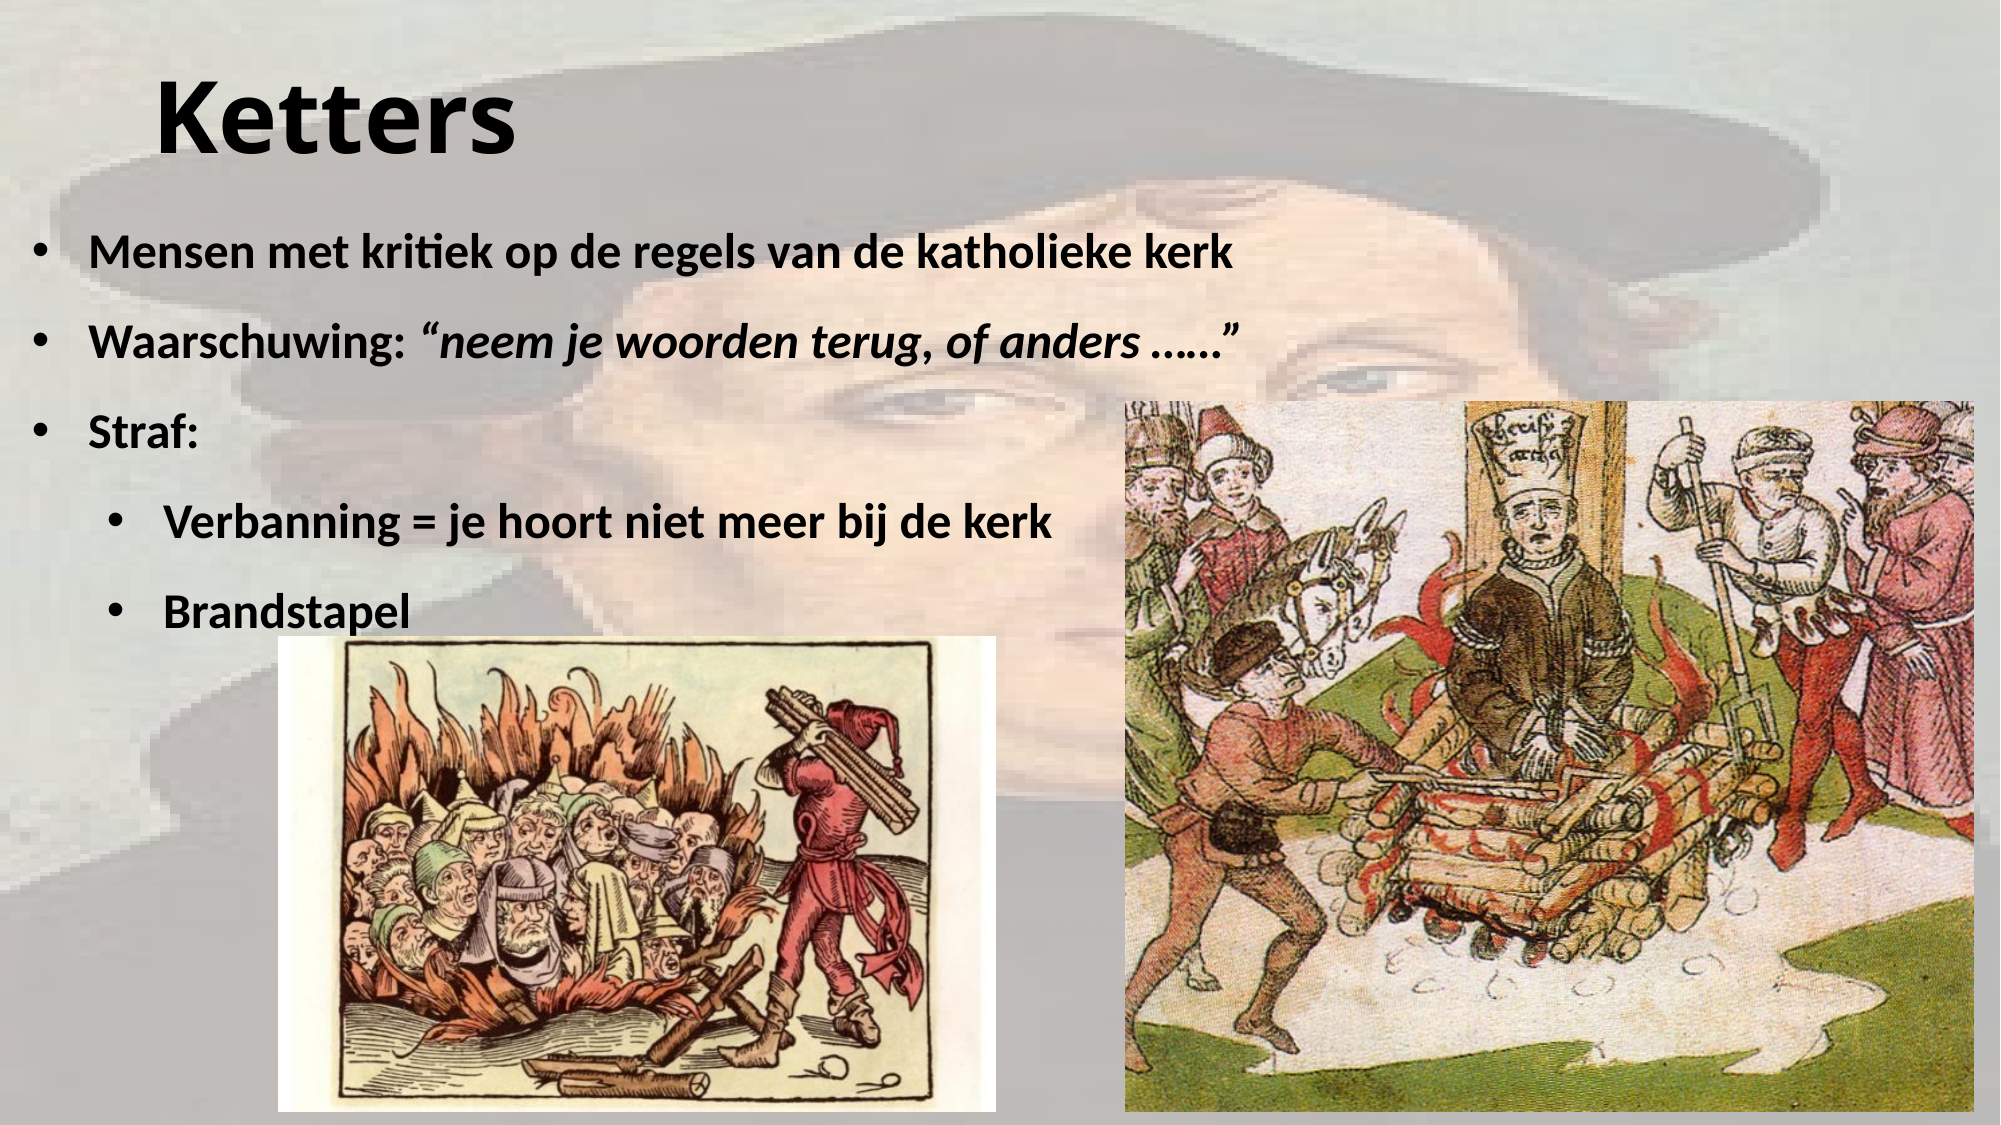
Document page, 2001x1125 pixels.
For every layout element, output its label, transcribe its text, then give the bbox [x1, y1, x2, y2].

picture [278, 636, 996, 1112]
picture [1125, 401, 1974, 1112]
text_box Mensen met kritiek op de regels van de katholieke kerk Waarschuwing: “neem je woorden terug, of anders ……” Straf: Verbanning = je hoort niet meer bij de kerk Brandstapel [17, 181, 1289, 647]
text_box Ketters [137, 59, 902, 181]
